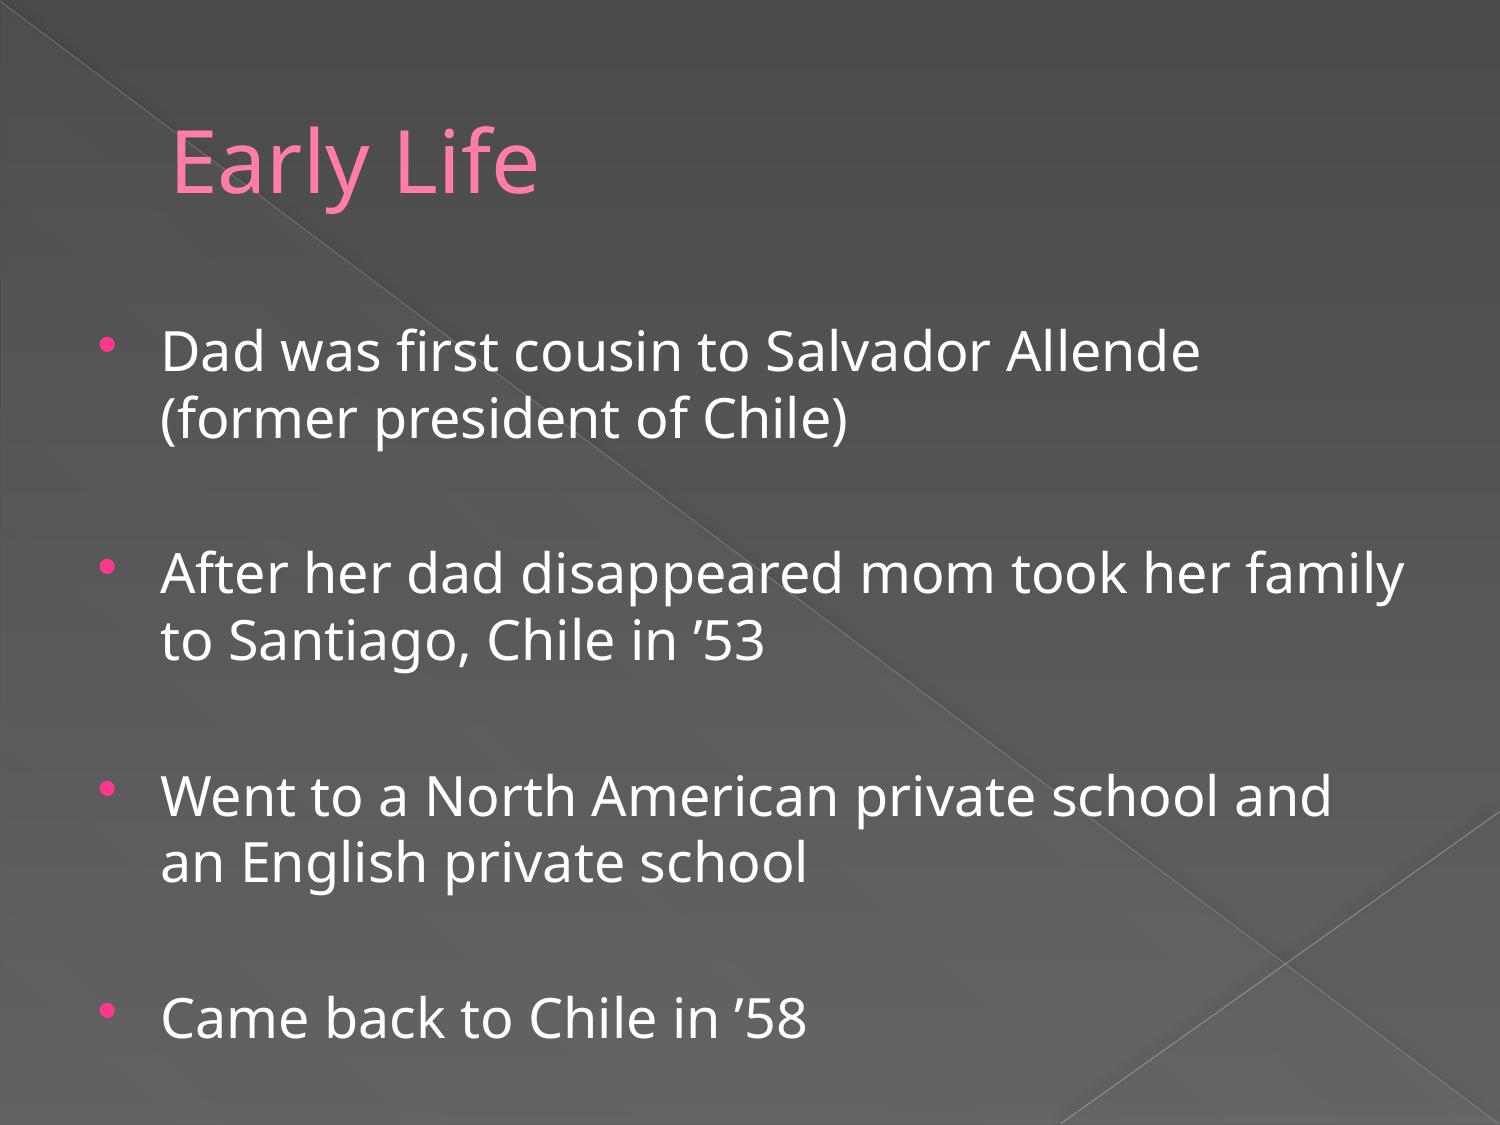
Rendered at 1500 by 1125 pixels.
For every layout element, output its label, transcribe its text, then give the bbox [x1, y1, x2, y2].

title Early Life [75, 43, 1425, 274]
list Dad was first cousin to Salvador Allende (former president of Chile) After her dad disappeared mom took her family to Santiago, Chile in ’53 Went to a North American private school and an English private school Came back to Chile in ’58 [75, 308, 1425, 1059]
